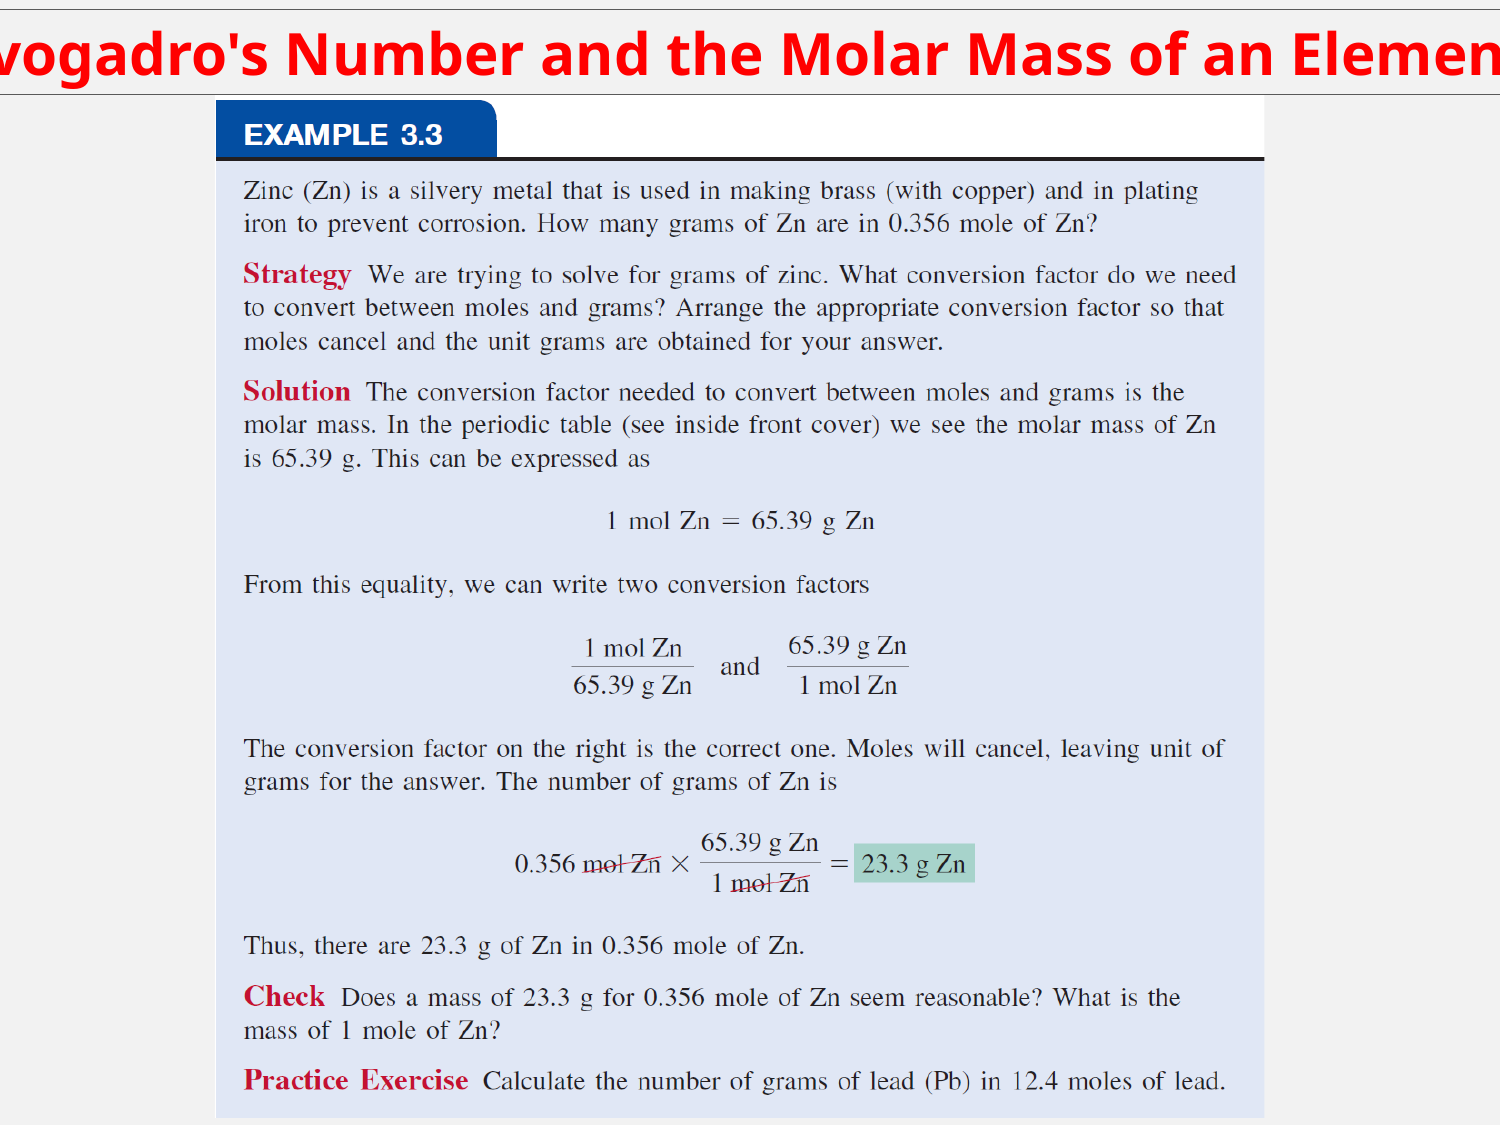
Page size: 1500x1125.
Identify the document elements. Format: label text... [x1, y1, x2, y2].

picture [214, 95, 1265, 1118]
text_box Avogadro's Number and the Molar Mass of an Element [0, 9, 1500, 95]
